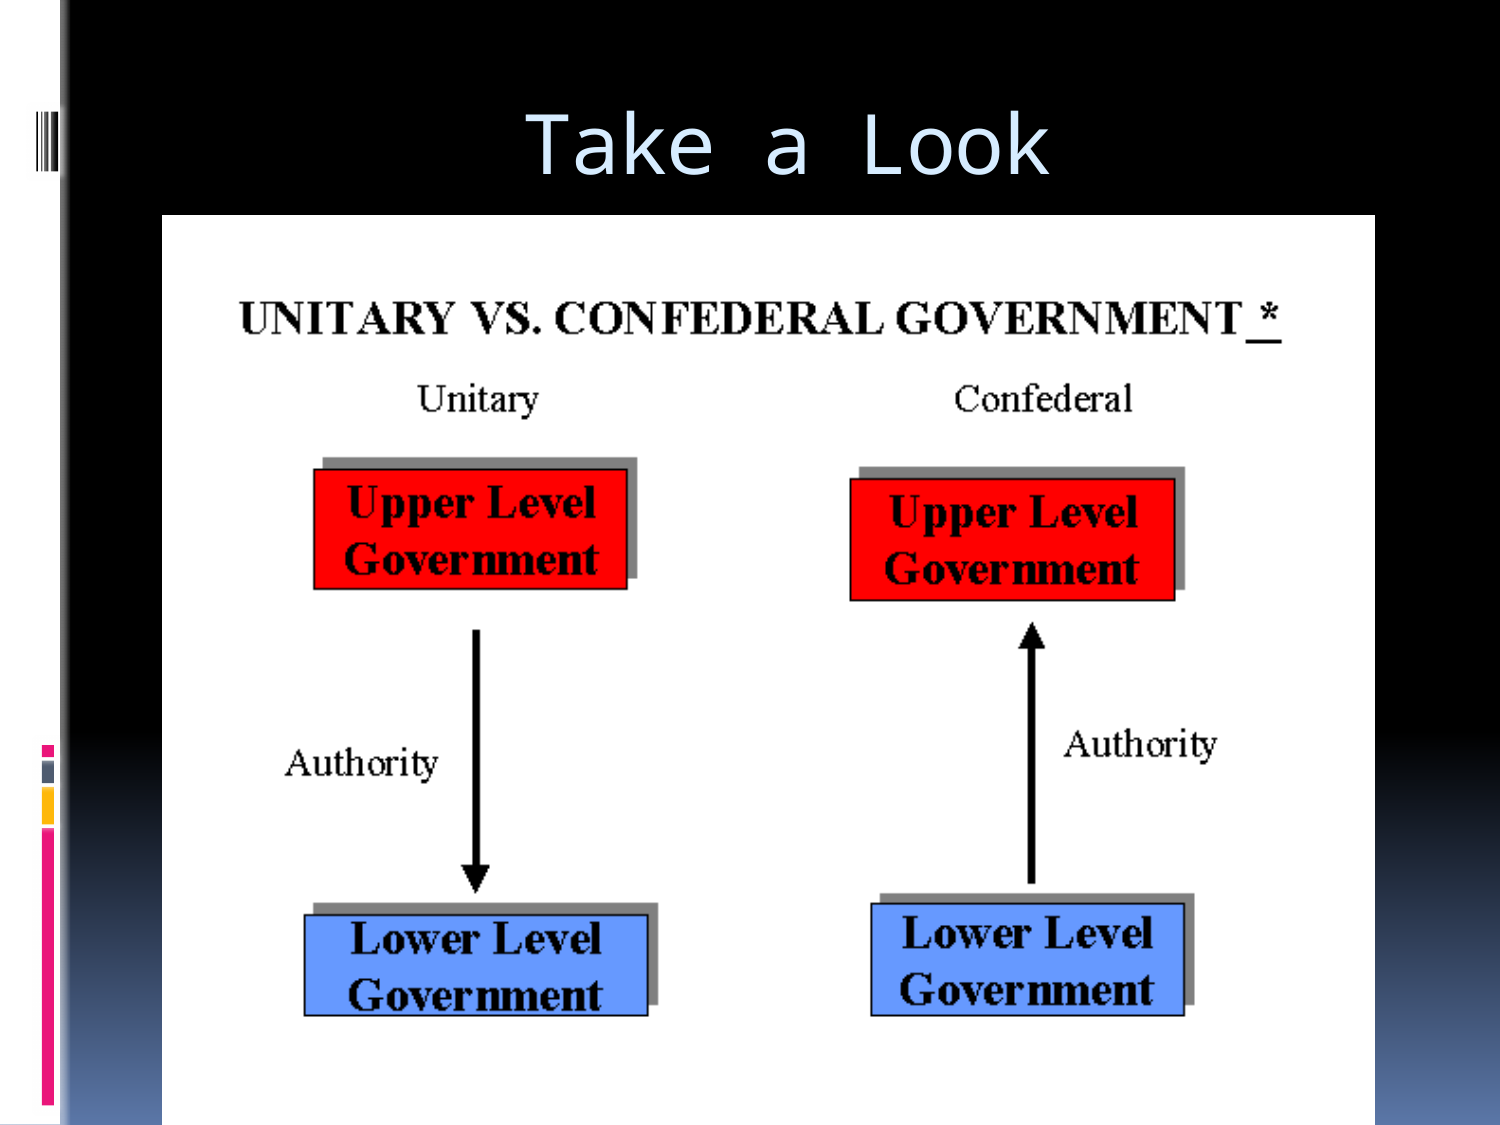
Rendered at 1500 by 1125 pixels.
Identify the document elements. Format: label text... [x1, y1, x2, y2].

title Take a Look [150, 83, 1425, 234]
picture [161, 215, 1376, 1125]
